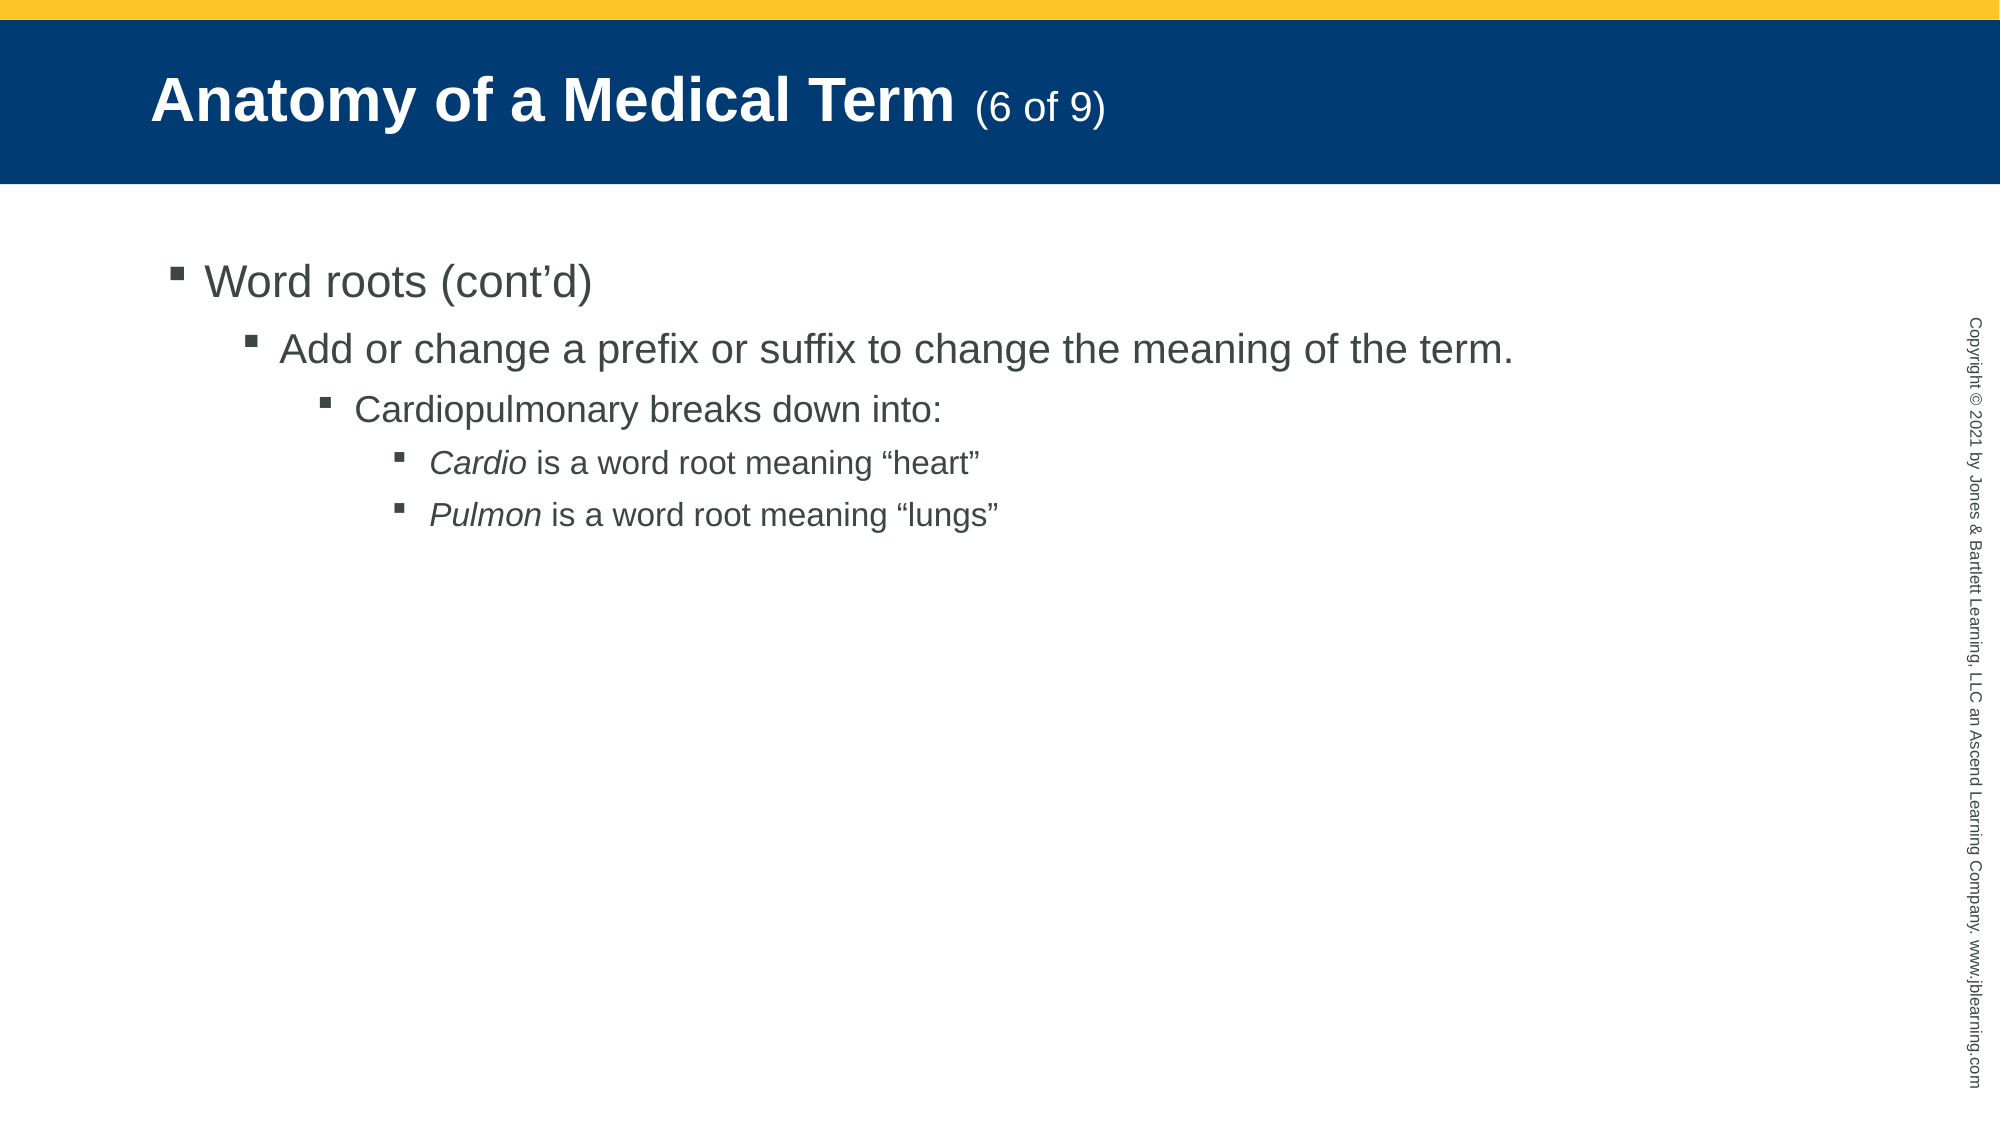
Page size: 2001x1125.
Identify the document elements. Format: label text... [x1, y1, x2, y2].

title Anatomy of a Medical Term (6 of 9) [0, 19, 2000, 185]
list Word roots (cont’d) Add or change a prefix or suffix to change the meaning of the term. Cardiopulmonary breaks down into: Cardio is a word root meaning “heart” Pulmon is a word root meaning “lungs” [151, 244, 1840, 1016]
